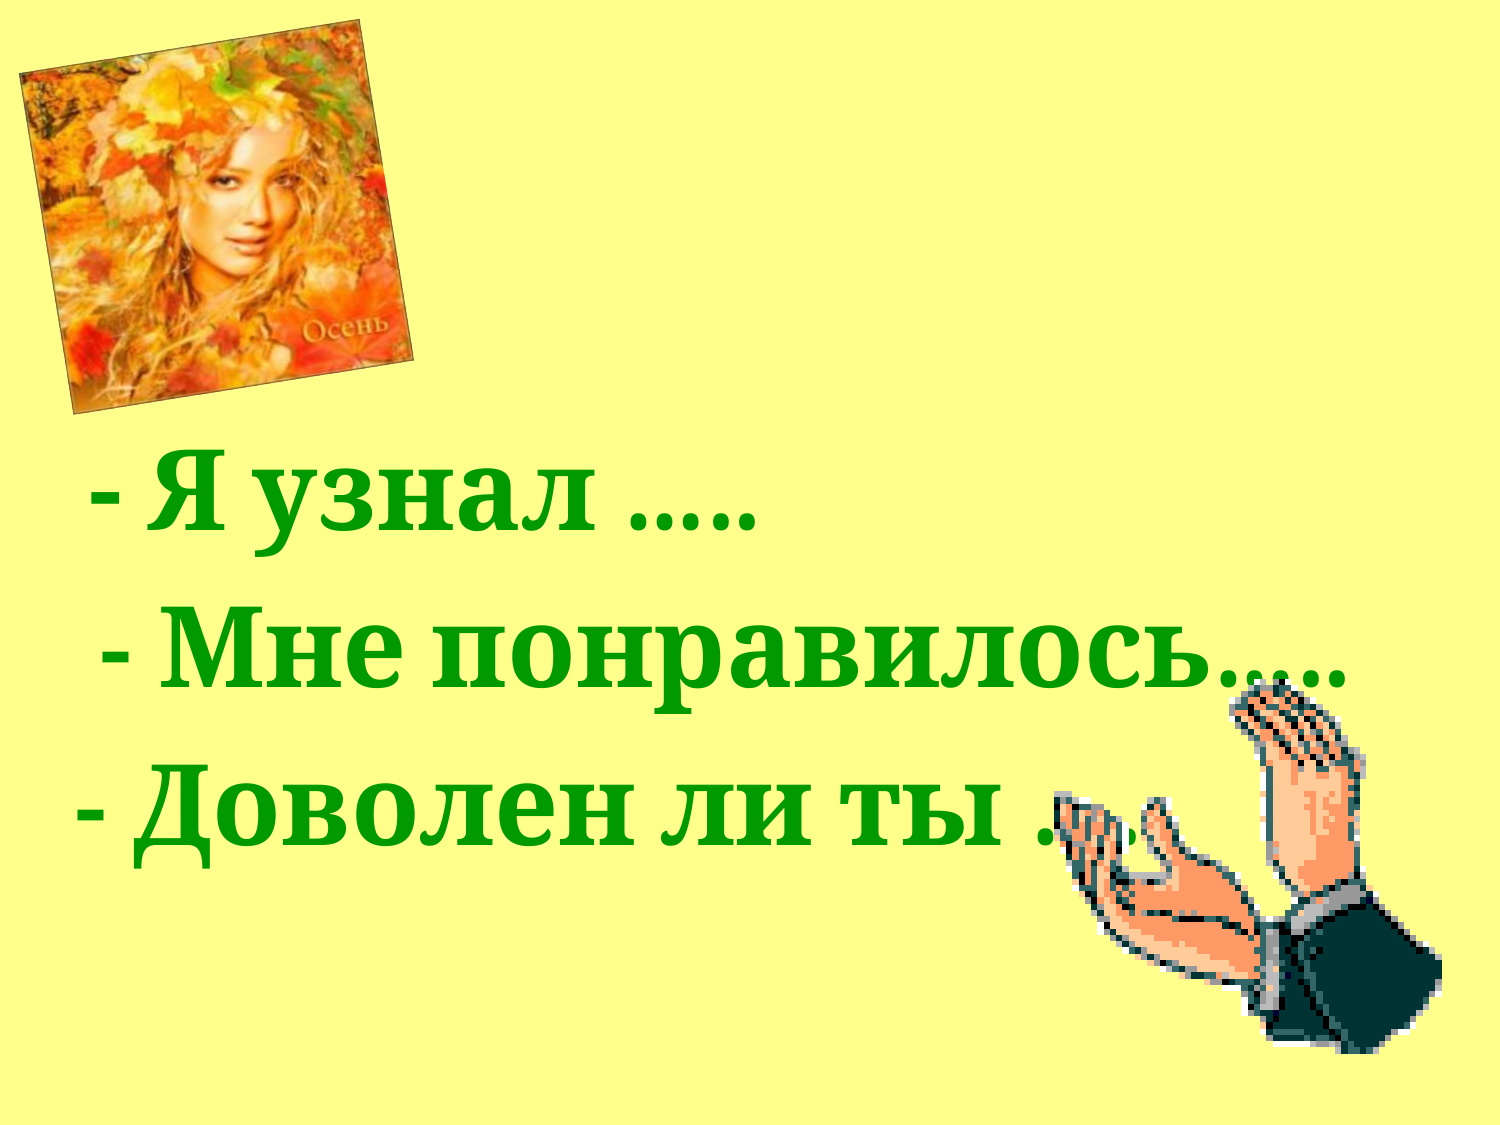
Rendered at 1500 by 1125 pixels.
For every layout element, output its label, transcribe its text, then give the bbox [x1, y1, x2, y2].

list - Я узнал ….. - Мне понравилось….. - Доволен ли ты …. [58, 410, 1425, 1005]
picture [20, 20, 413, 414]
picture [1054, 679, 1442, 1055]
